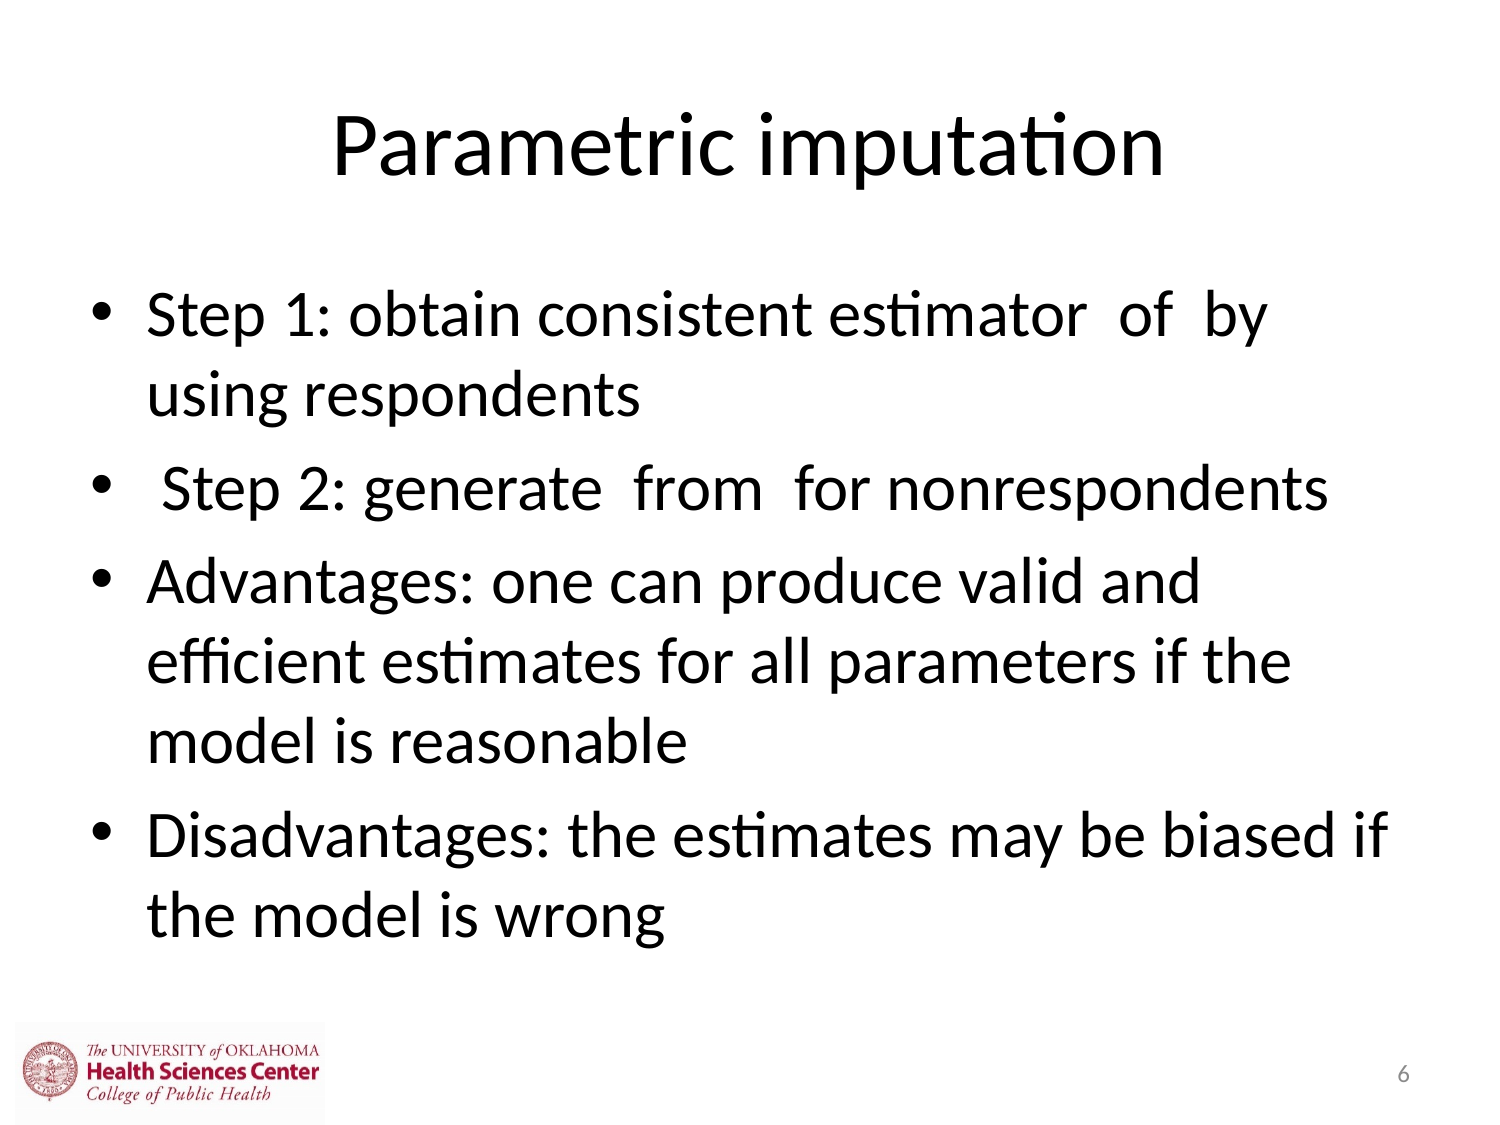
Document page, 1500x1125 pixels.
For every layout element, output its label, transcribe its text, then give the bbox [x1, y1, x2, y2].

picture [15, 1022, 325, 1125]
slide_number 6 [1074, 1042, 1425, 1103]
title Parametric imputation [75, 45, 1425, 233]
